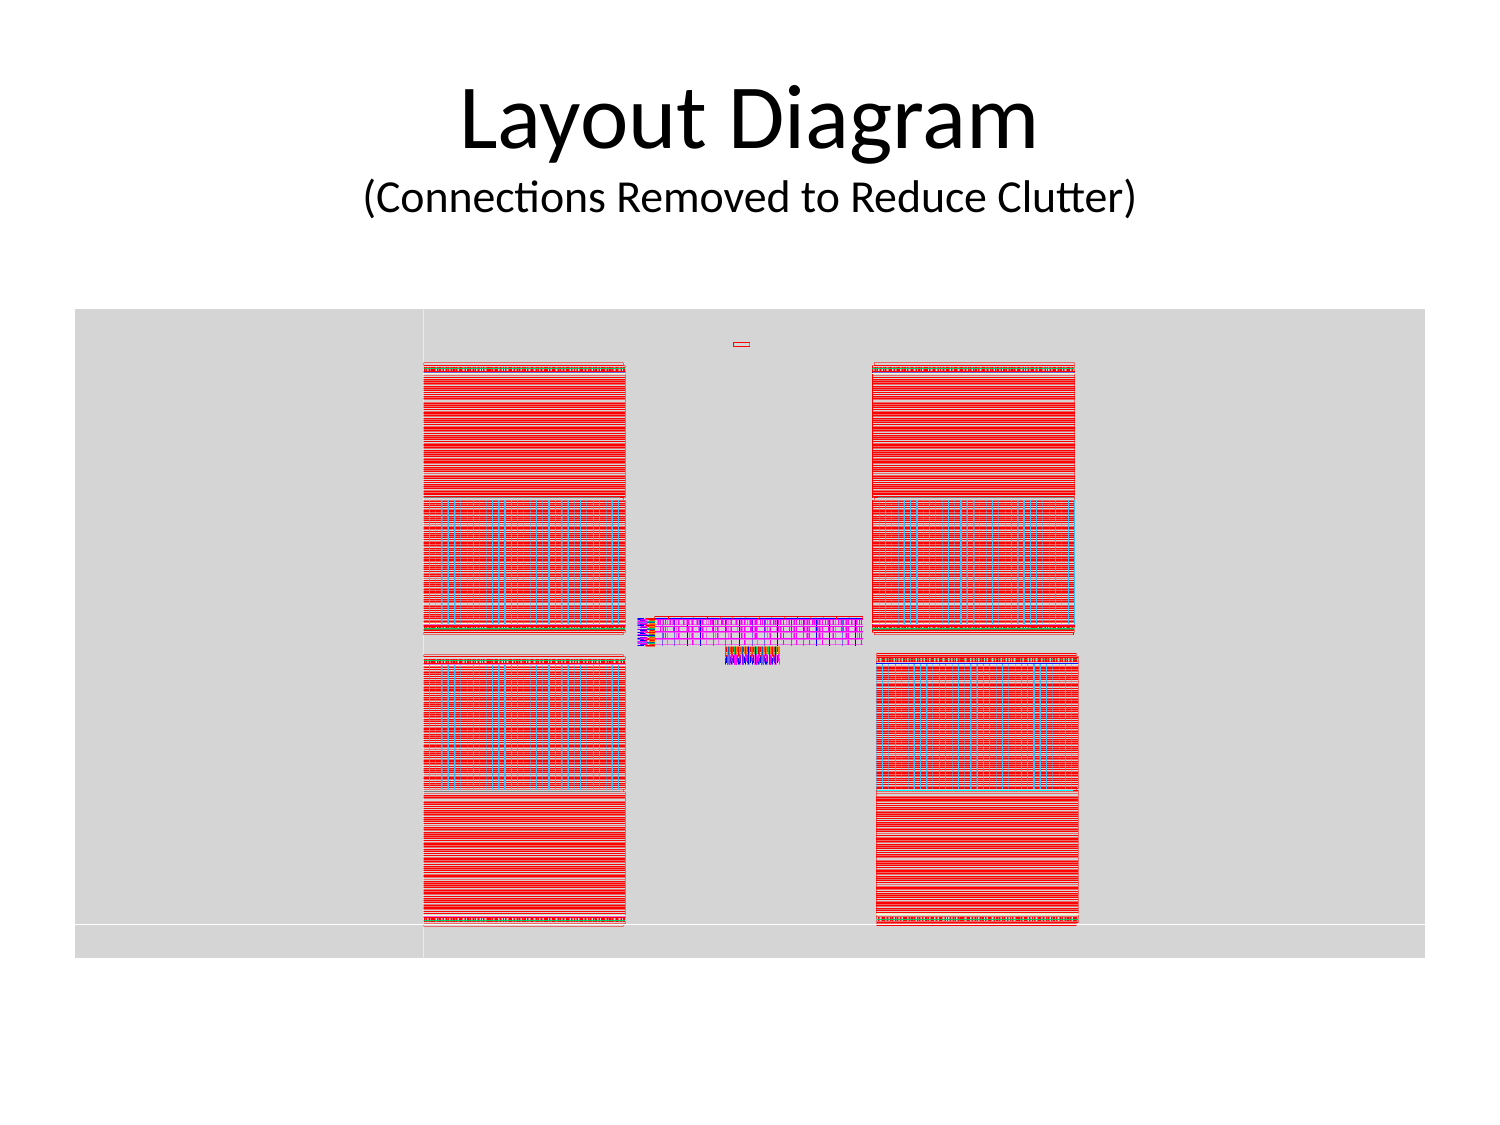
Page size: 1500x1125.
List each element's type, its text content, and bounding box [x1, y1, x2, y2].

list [74, 309, 1426, 958]
title Layout Diagram (Connections Removed to Reduce Clutter) [75, 45, 1425, 233]
